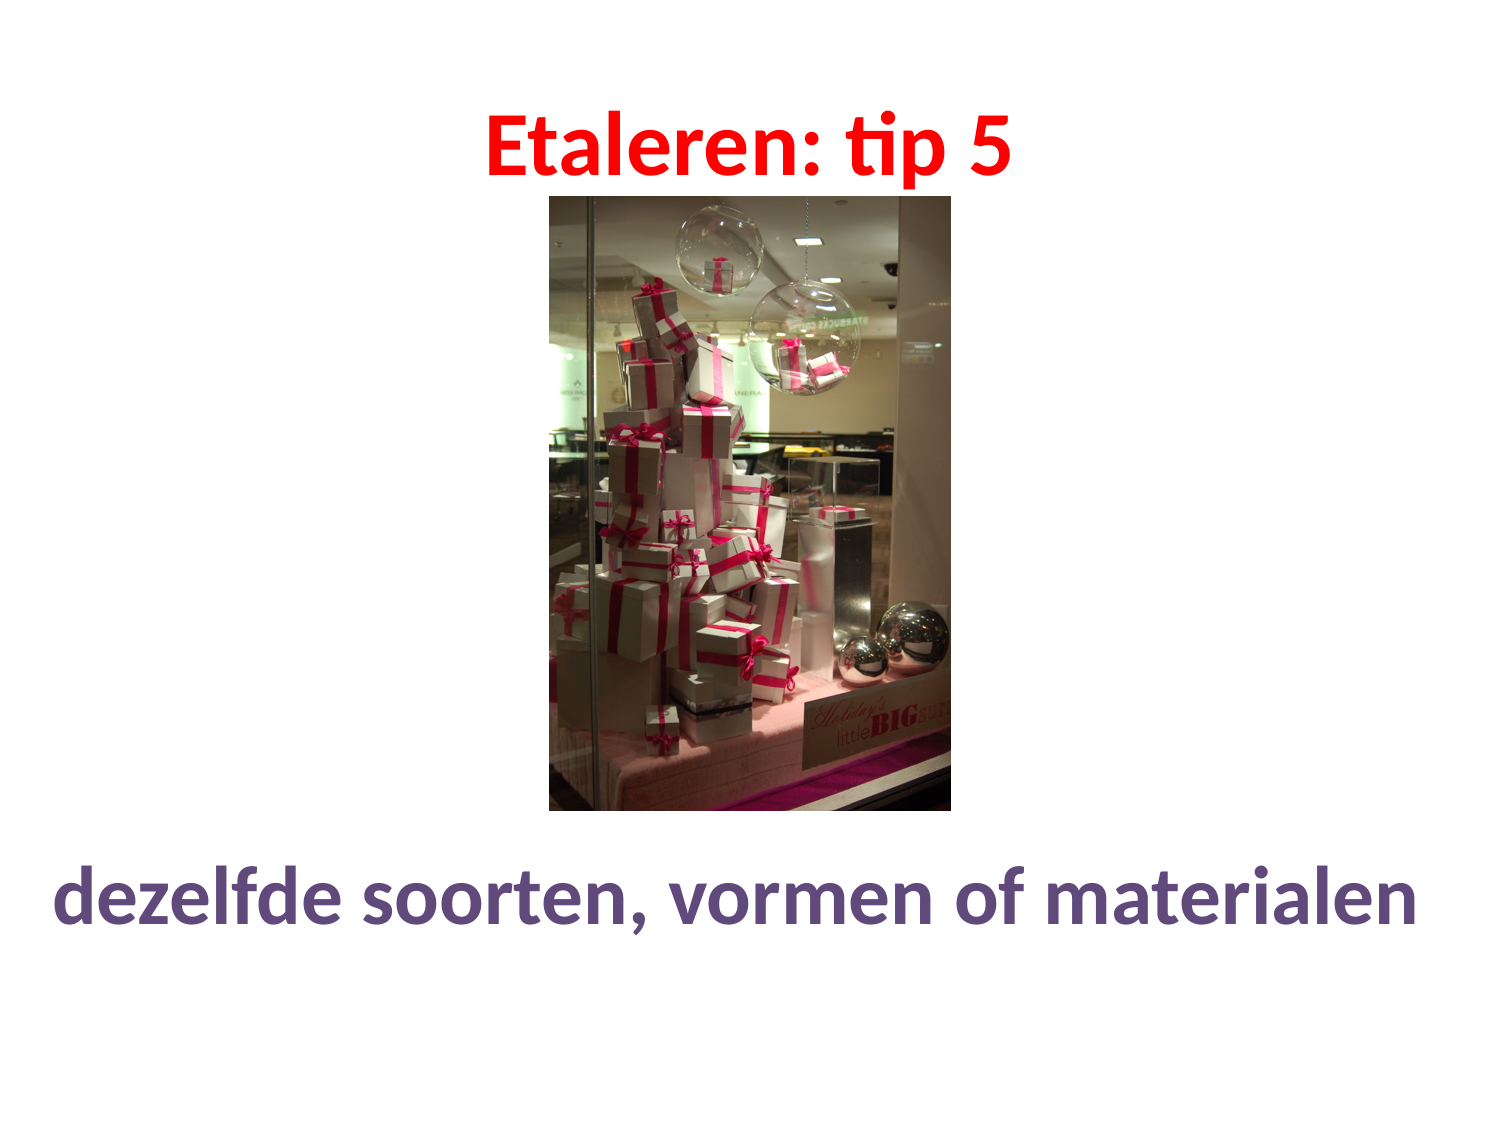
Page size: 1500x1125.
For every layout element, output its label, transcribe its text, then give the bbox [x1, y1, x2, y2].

picture [548, 195, 951, 811]
text_box dezelfde soorten, vormen of materialen [0, 834, 1459, 949]
title Etaleren: tip 5 [75, 45, 1425, 233]
